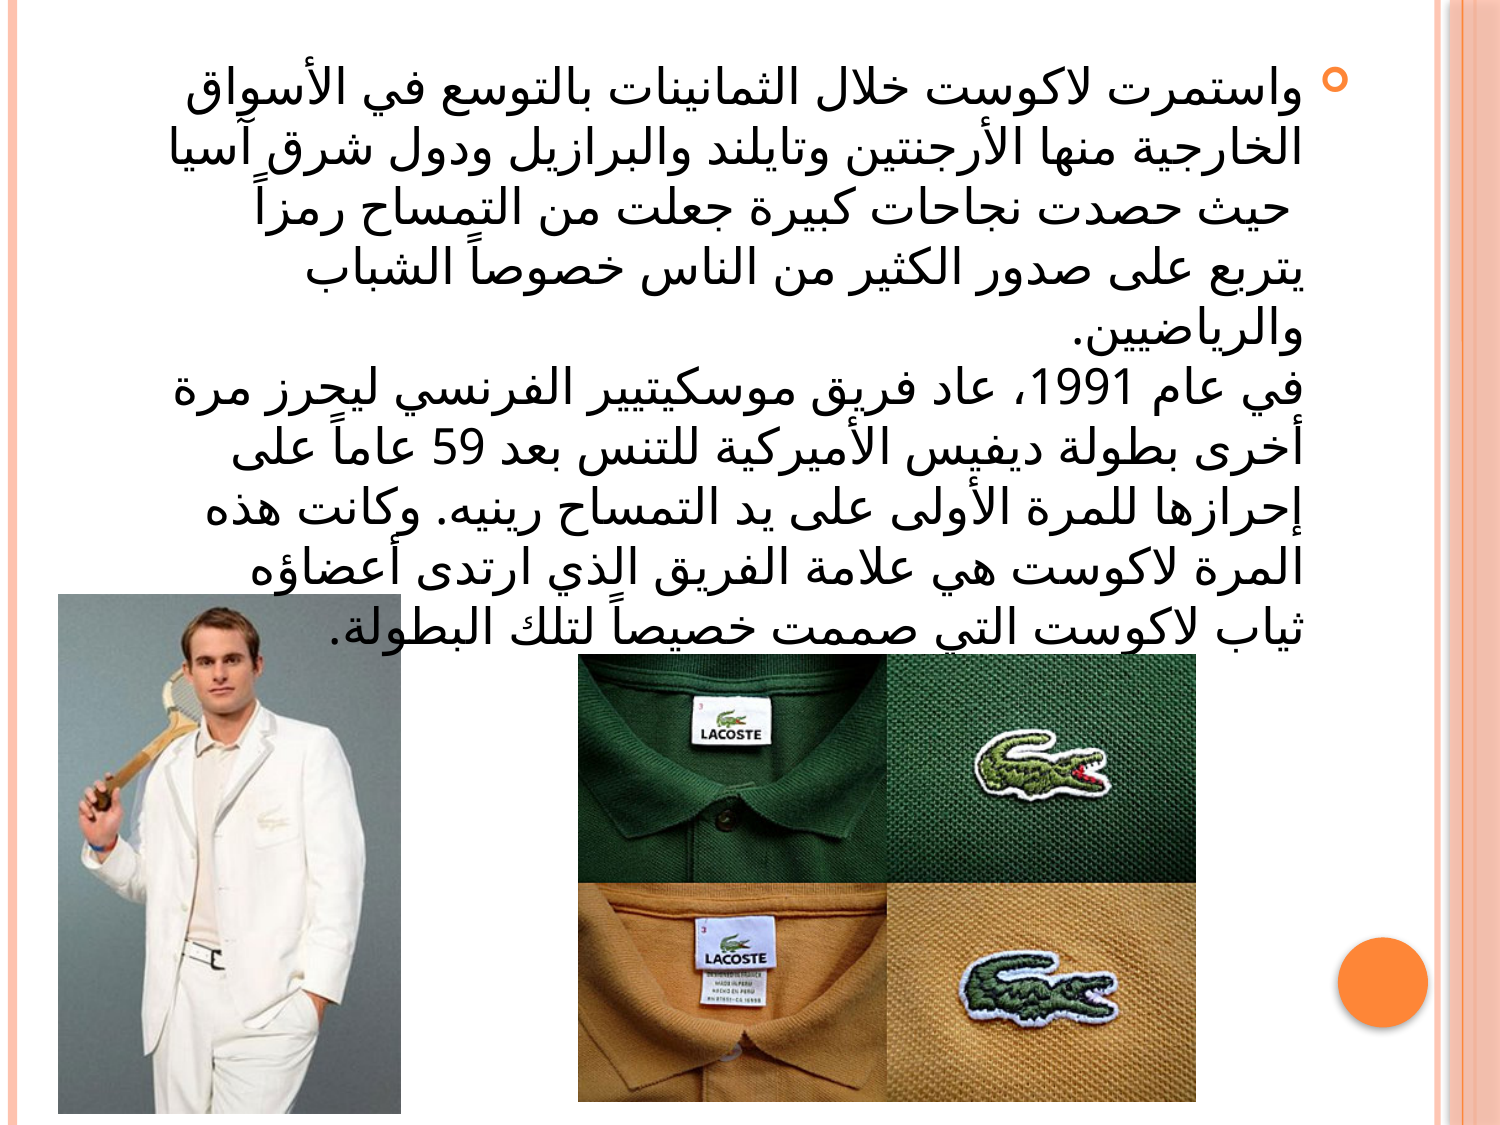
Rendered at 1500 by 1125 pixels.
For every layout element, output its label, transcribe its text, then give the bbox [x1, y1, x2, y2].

picture [57, 594, 402, 1114]
picture [577, 654, 1196, 1103]
list واستمرت لاكوست خلال الثمانينات بالتوسع في الأسواق الخارجية منها الأرجنتين وتايلند والبرازيل ودول شرق آسيا حيث حصدت نجاحات كبيرة جعلت من التمساح رمزاً يتربع على صدور الكثير من الناس خصوصاً الشباب والرياضيين. في عام 1991، عاد فريق موسكيتيير الفرنسي ليحرز مرة أخرى بطولة ديفيس الأميركية للتنس بعد 59 عاماً على إحرازها للمرة الأولى على يد التمساح رينيه. وكانت هذه المرة لاكوست هي علامة الفريق الذي ارتدى أعضاؤه ثياب لاكوست التي صممت خصيصاً لتلك البطولة. [140, 46, 1366, 750]
